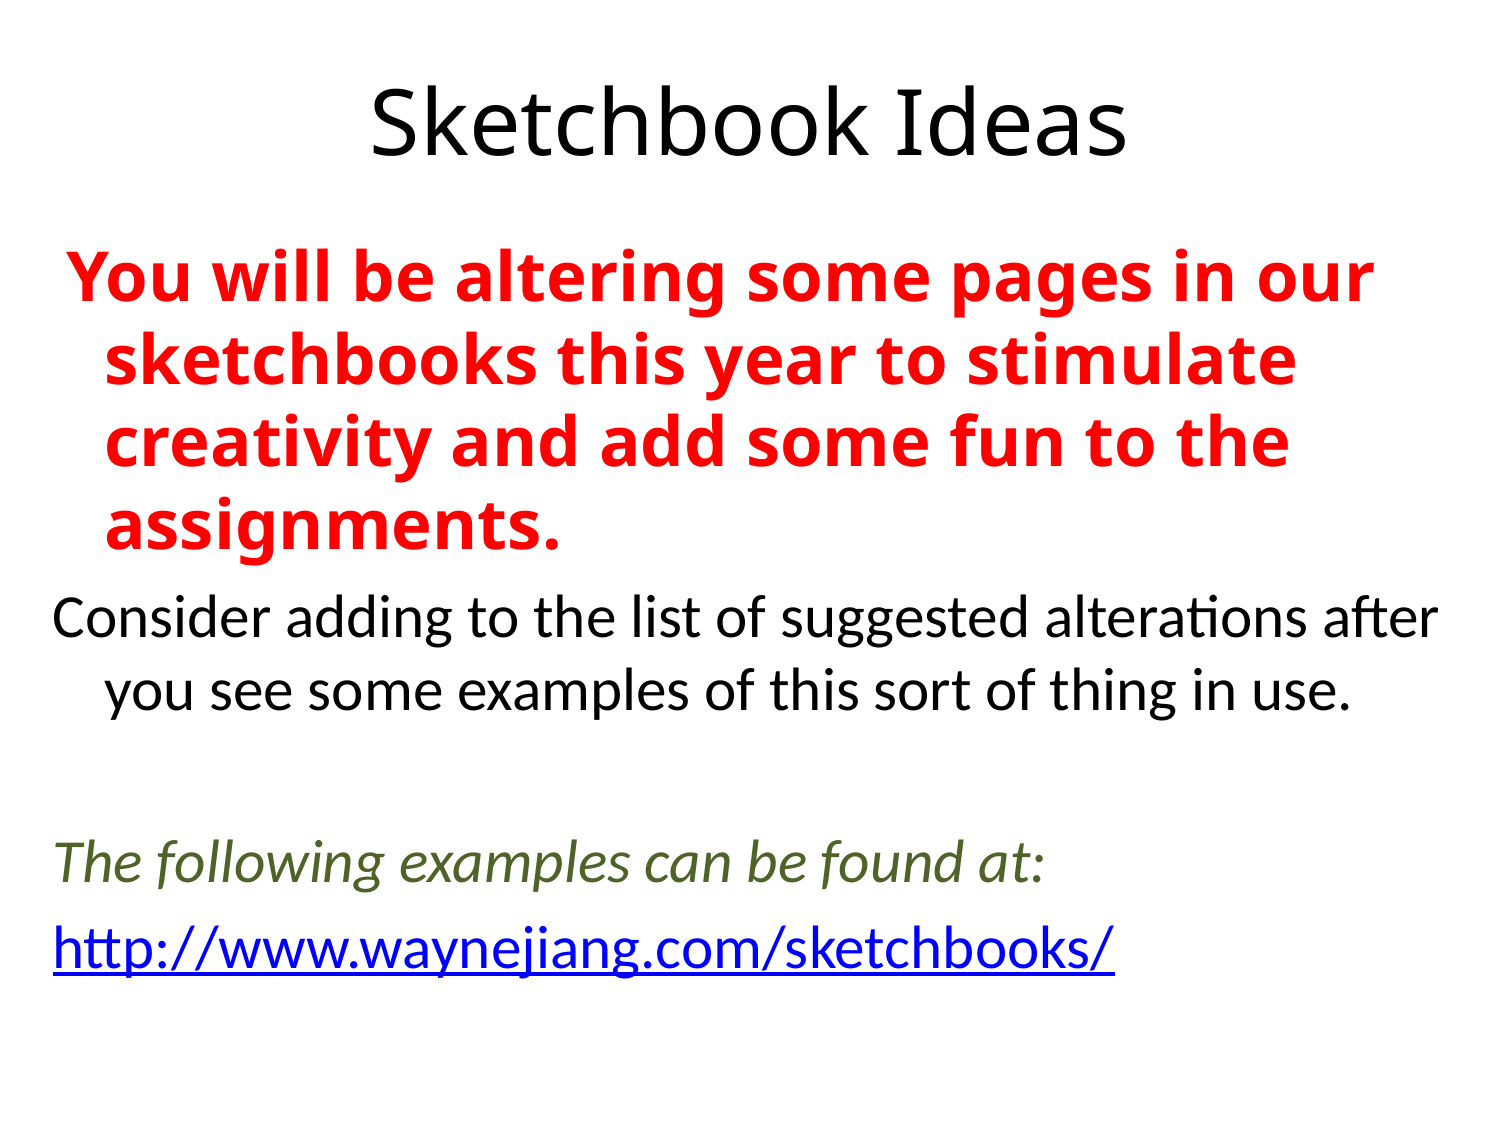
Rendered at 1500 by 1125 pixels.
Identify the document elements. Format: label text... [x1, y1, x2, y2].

title Sketchbook Ideas [75, 0, 1425, 224]
list You will be altering some pages in our sketchbooks this year to stimulate creativity and add some fun to the assignments. Consider adding to the list of suggested alterations after you see some examples of this sort of thing in use. The following examples can be found at: http://www.waynejiang.com/sketchbooks/ [37, 224, 1463, 1063]
